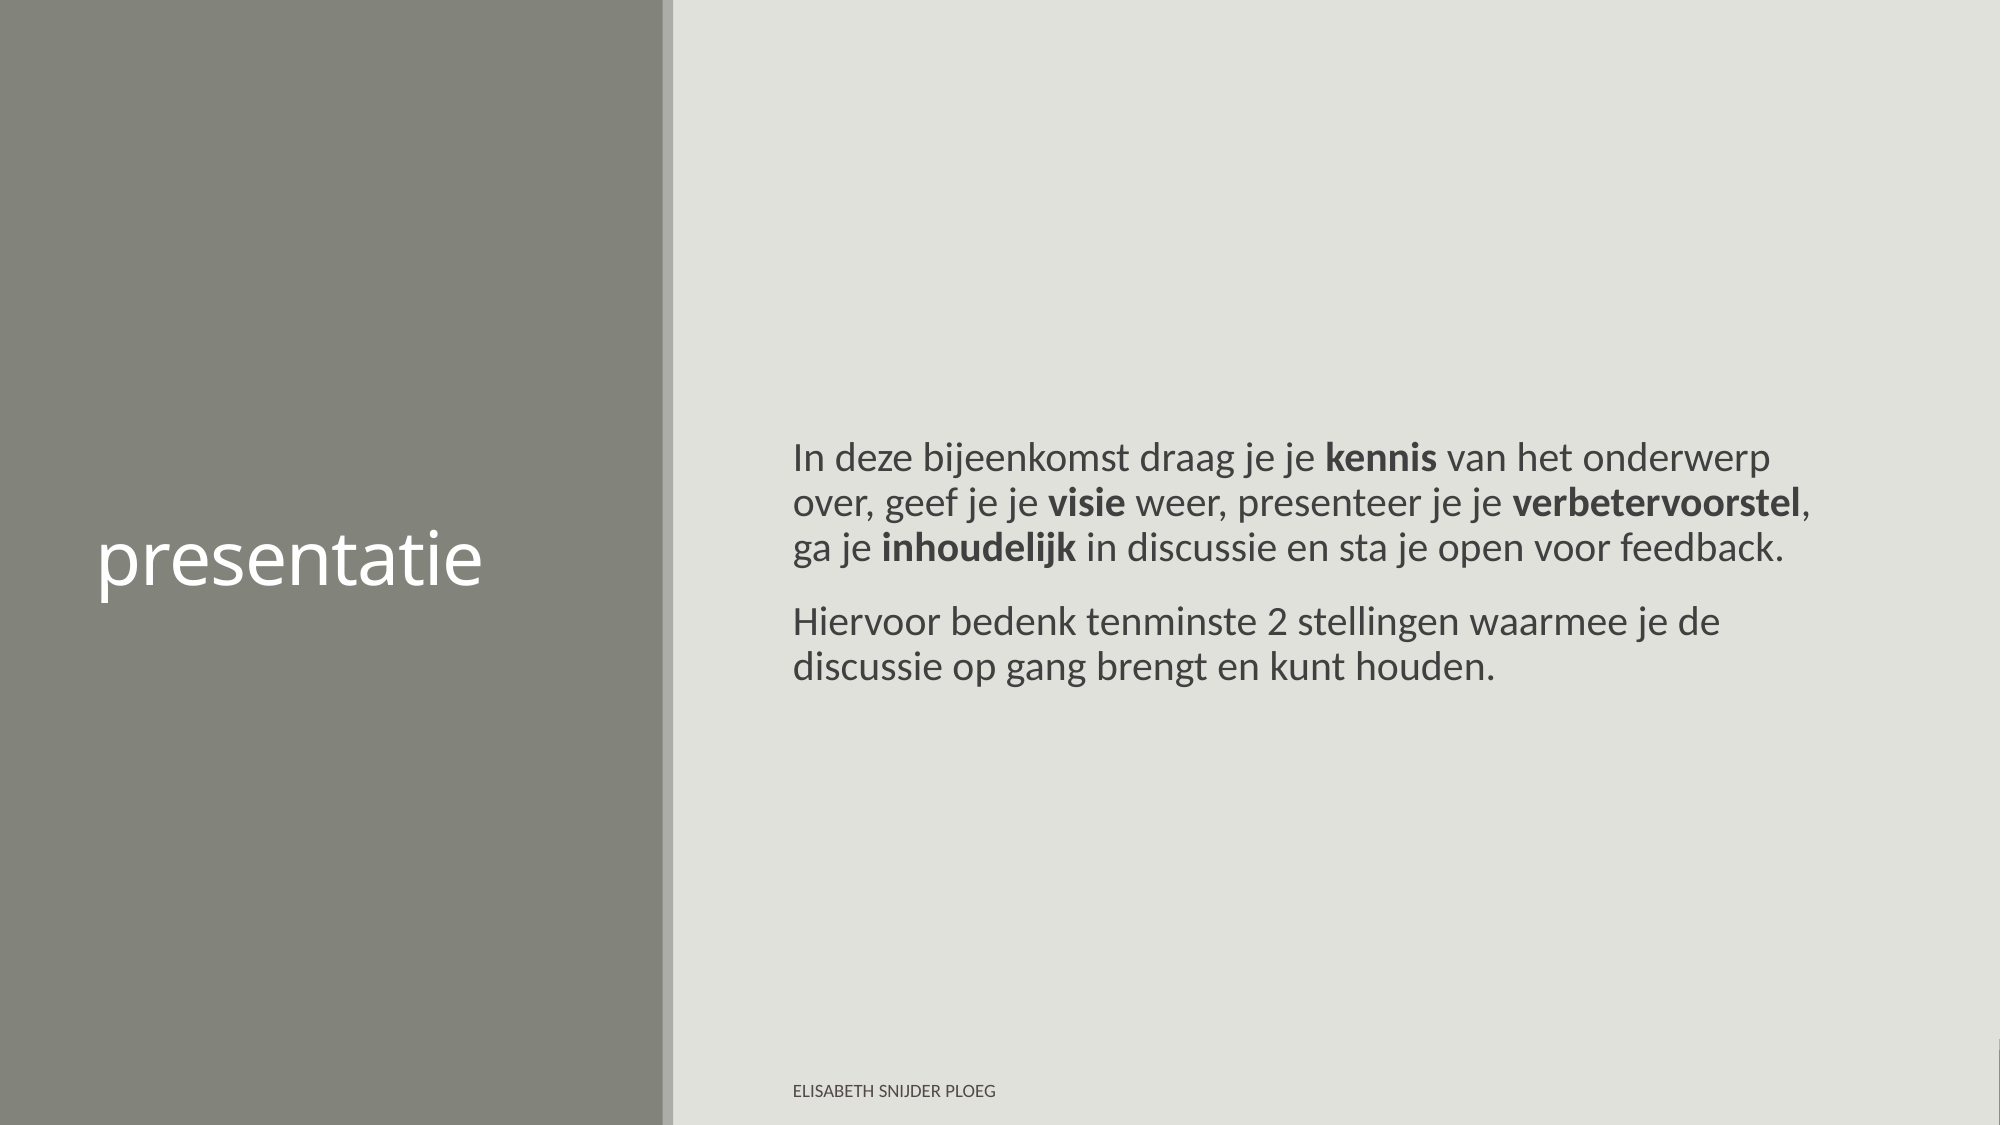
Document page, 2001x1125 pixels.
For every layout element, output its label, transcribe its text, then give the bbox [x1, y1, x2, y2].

text_box [661, 0, 674, 1125]
footer Elisabeth Snijder Ploeg [777, 1059, 1616, 1120]
list In deze bijeenkomst draag je je kennis van het onderwerp over, geef je je visie weer, presenteer je je verbetervoorstel, ga je inhoudelijk in discussie en sta je open voor feedback. Hiervoor bedenk tenminste 2 stellingen waarmee je de discussie op gang brengt en kunt houden. [777, 99, 1830, 1026]
text_box [674, 0, 2000, 1125]
text_box [0, 0, 661, 1125]
title presentatie [80, 99, 587, 1026]
